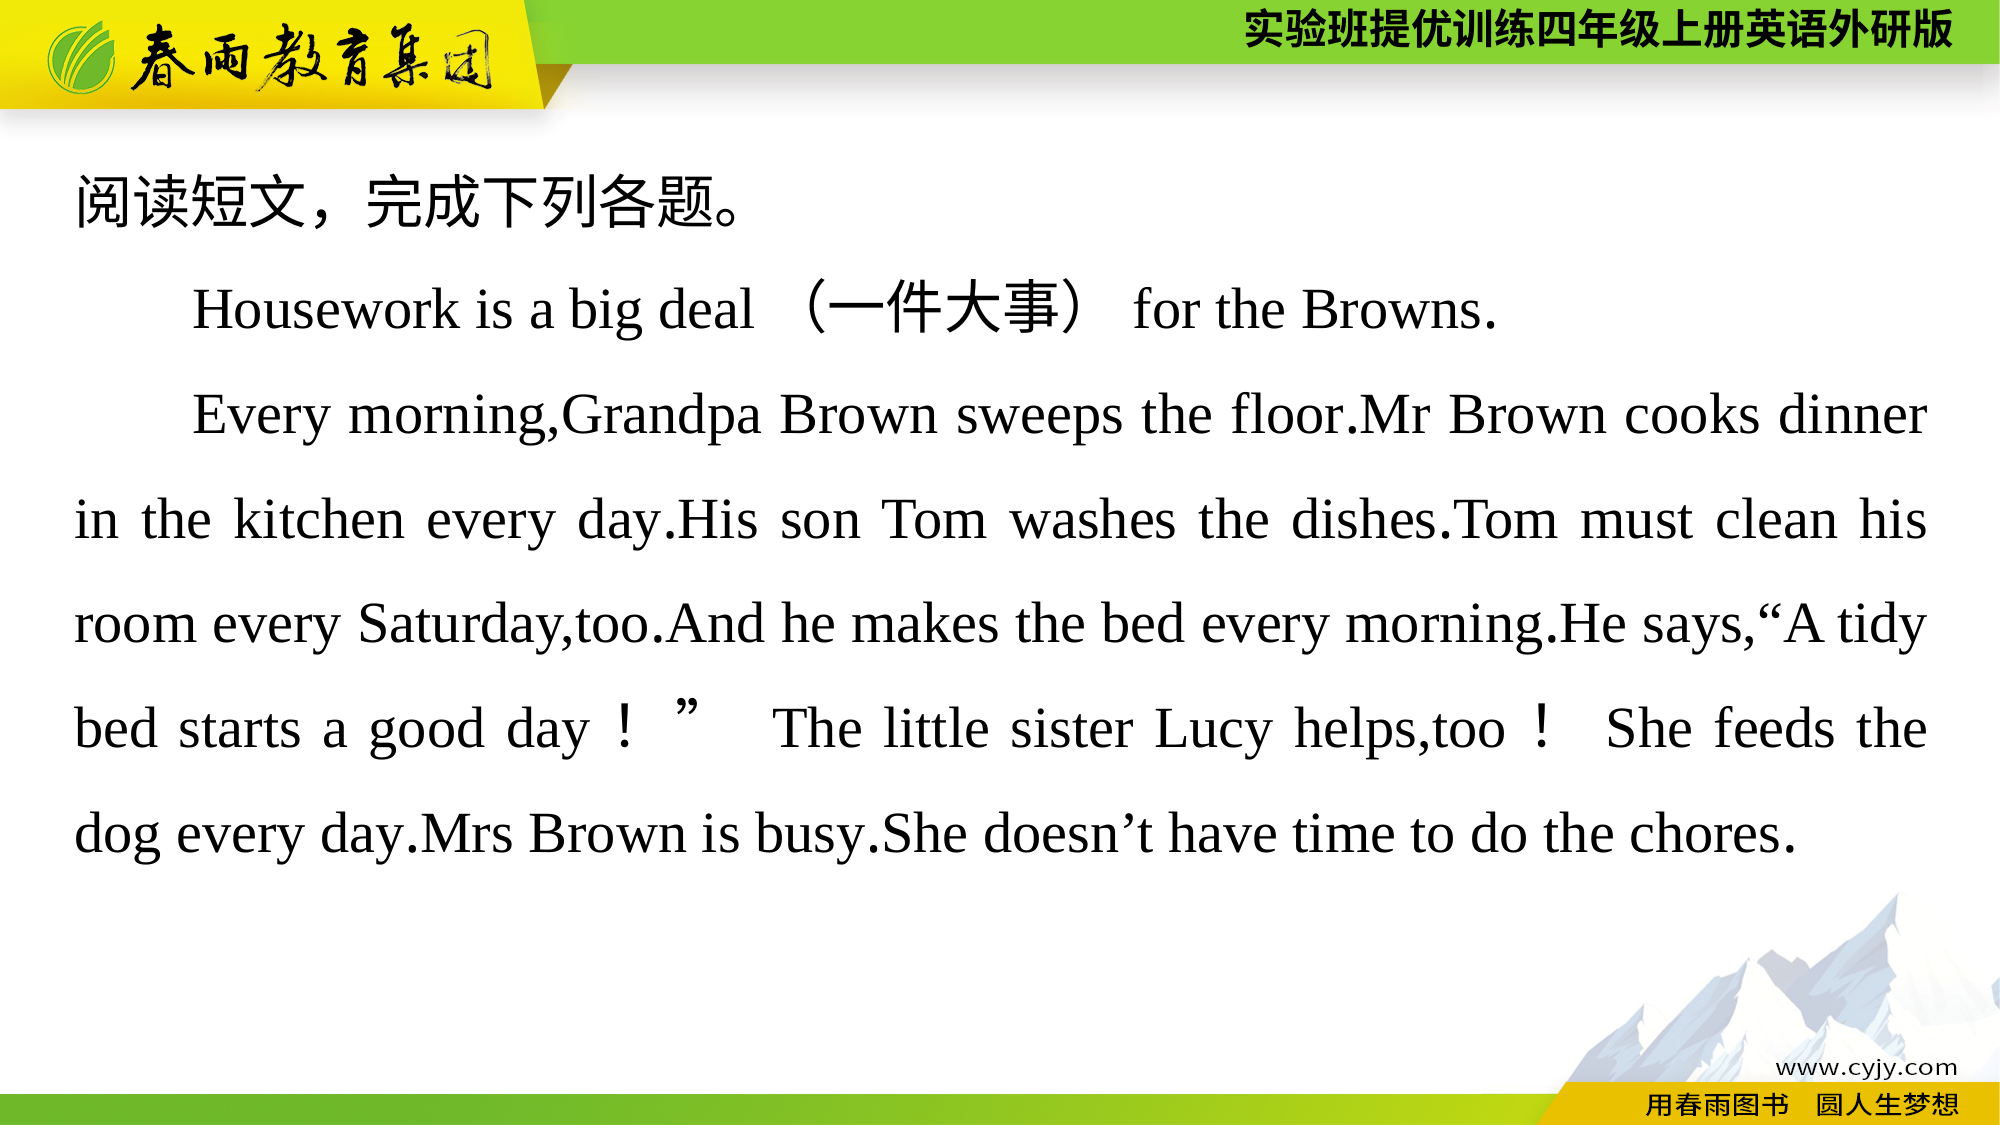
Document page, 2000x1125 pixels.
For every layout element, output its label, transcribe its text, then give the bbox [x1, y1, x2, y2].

picture [0, 0, 2000, 1125]
list 阅读短文，完成下列各题。 Housework is a big deal（一件大事）for the Browns. Every morning,Grandpa Brown sweeps the floor.Mr Brown cooks dinner in the kitchen every day.His son Tom washes the dishes.Tom must clean his room every Saturday,too.And he makes the bed every morning.He says,“A tidy bed starts a good day！” The little sister Lucy helps,too！She feeds the dog every day.Mrs Brown is busy.She doesn’t have time to do the chores. [59, 122, 1944, 880]
